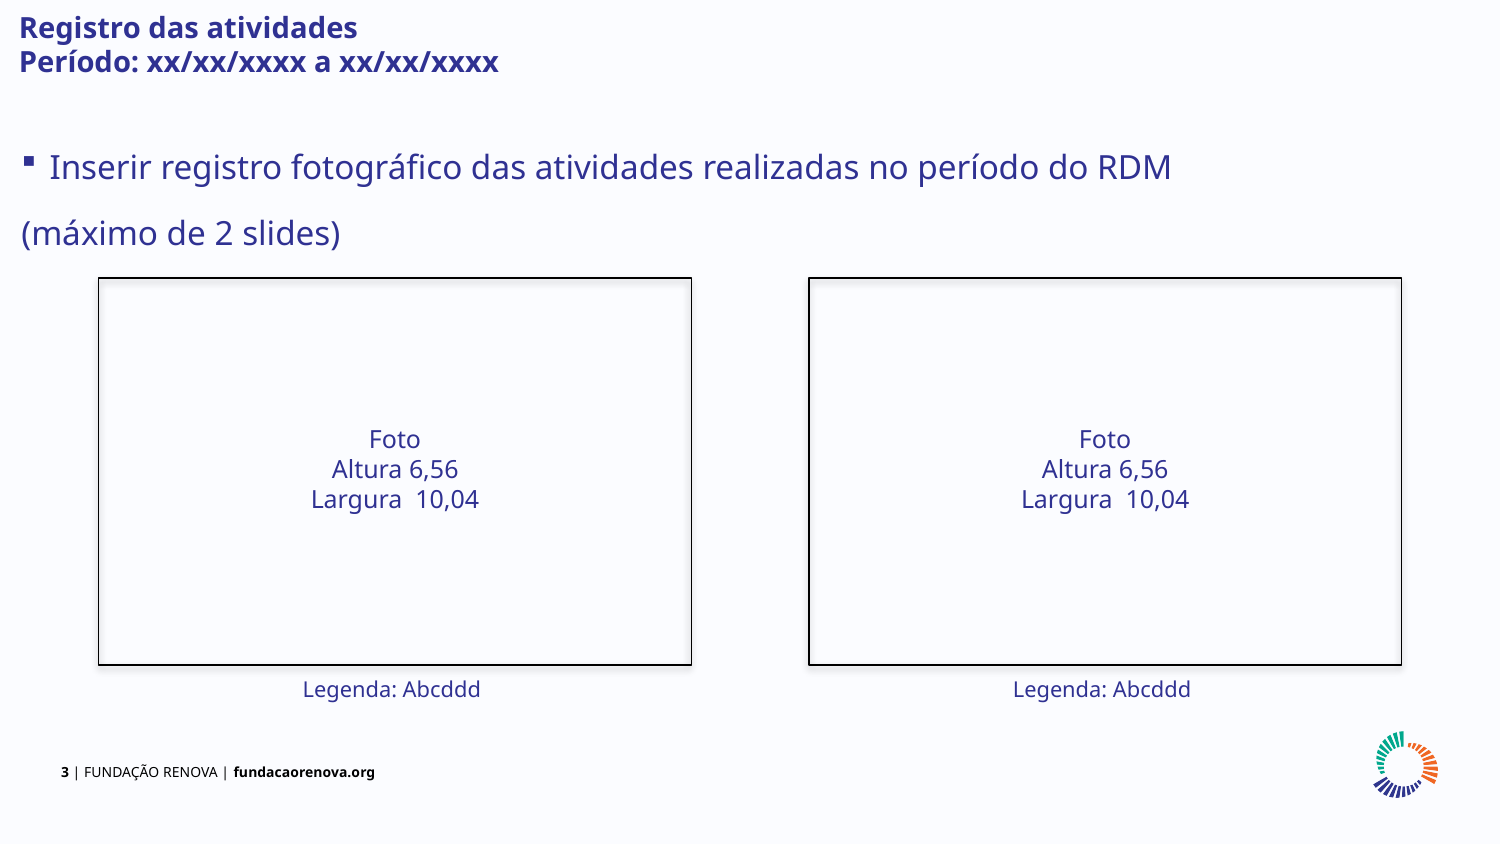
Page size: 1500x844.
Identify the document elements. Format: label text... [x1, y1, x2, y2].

picture [1373, 731, 1438, 798]
text_box Registro das atividades Período: xx/xx/xxxx a xx/xx/xxxx [4, 2, 956, 104]
text_box [808, 277, 1402, 666]
text_box Inserir registro fotográfico das atividades realizadas no período do RDM (máximo de 2 slides) [6, 118, 1460, 260]
text_box Legenda: Abcddd [998, 668, 1260, 710]
text_box Legenda: Abcddd [287, 668, 550, 710]
text_box [98, 277, 692, 666]
text_box Foto Altura 6,56 Largura 10,04 [906, 415, 1305, 566]
text_box Foto Altura 6,56 Largura 10,04 [196, 415, 594, 566]
